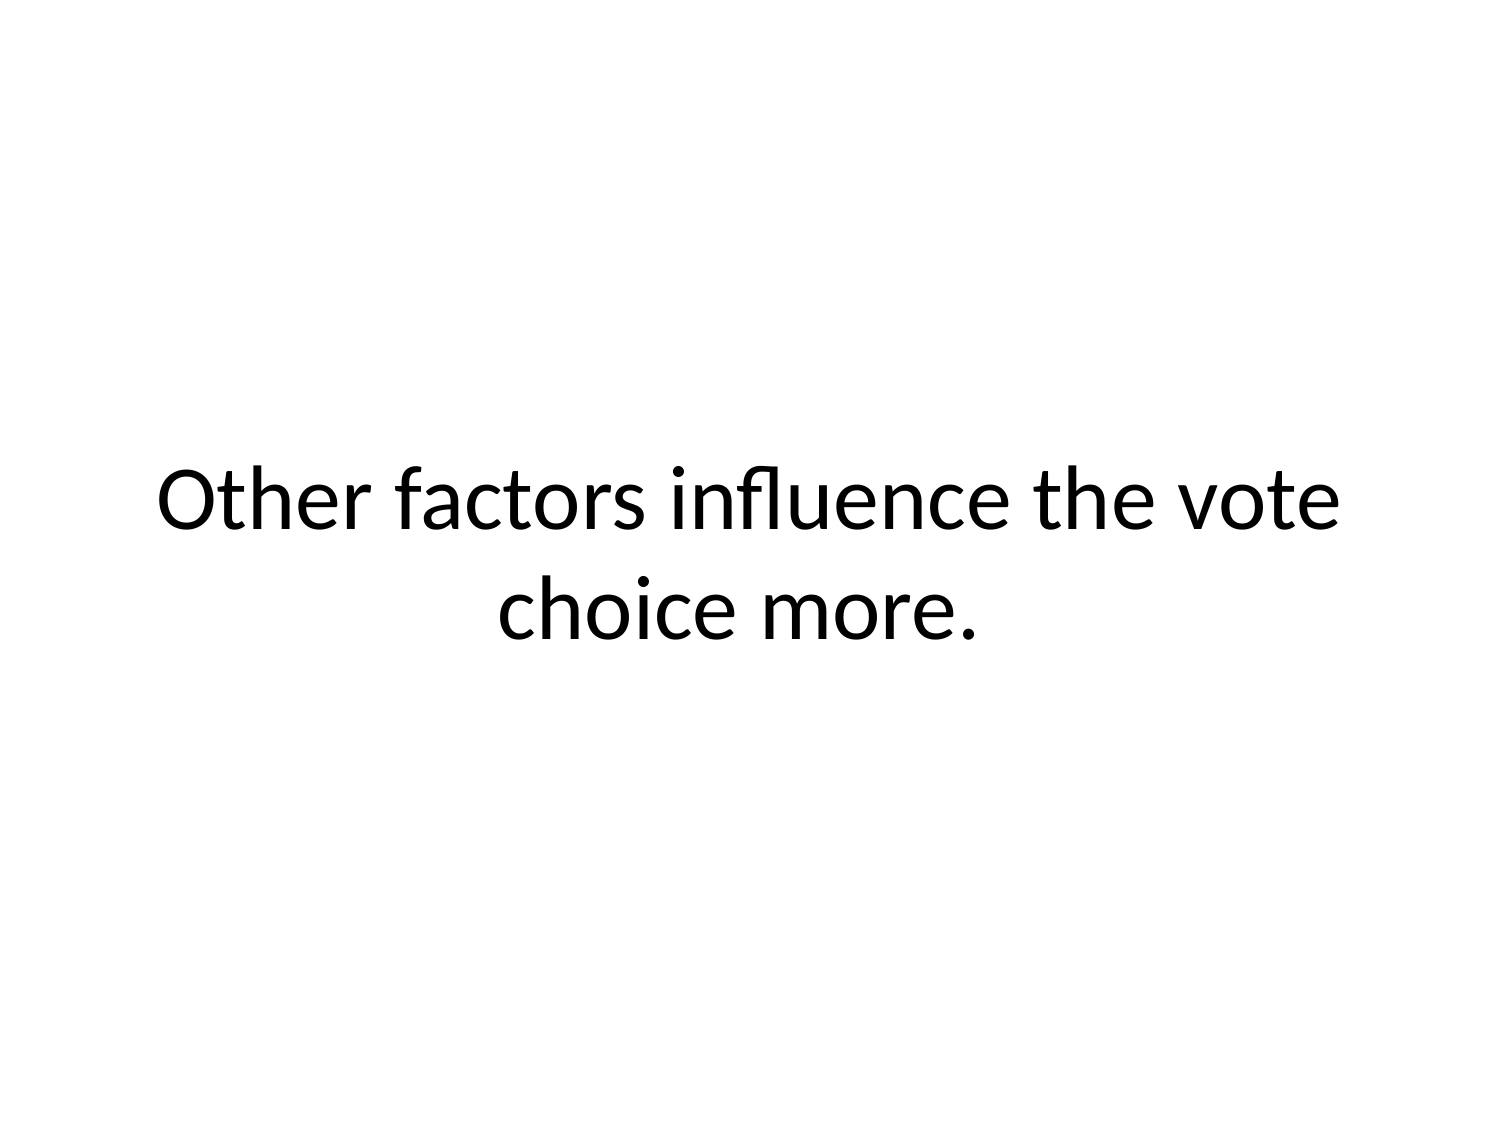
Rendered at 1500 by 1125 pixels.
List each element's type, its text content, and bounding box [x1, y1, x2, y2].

title Other factors influence the vote choice more. [74, 44, 1426, 1051]
